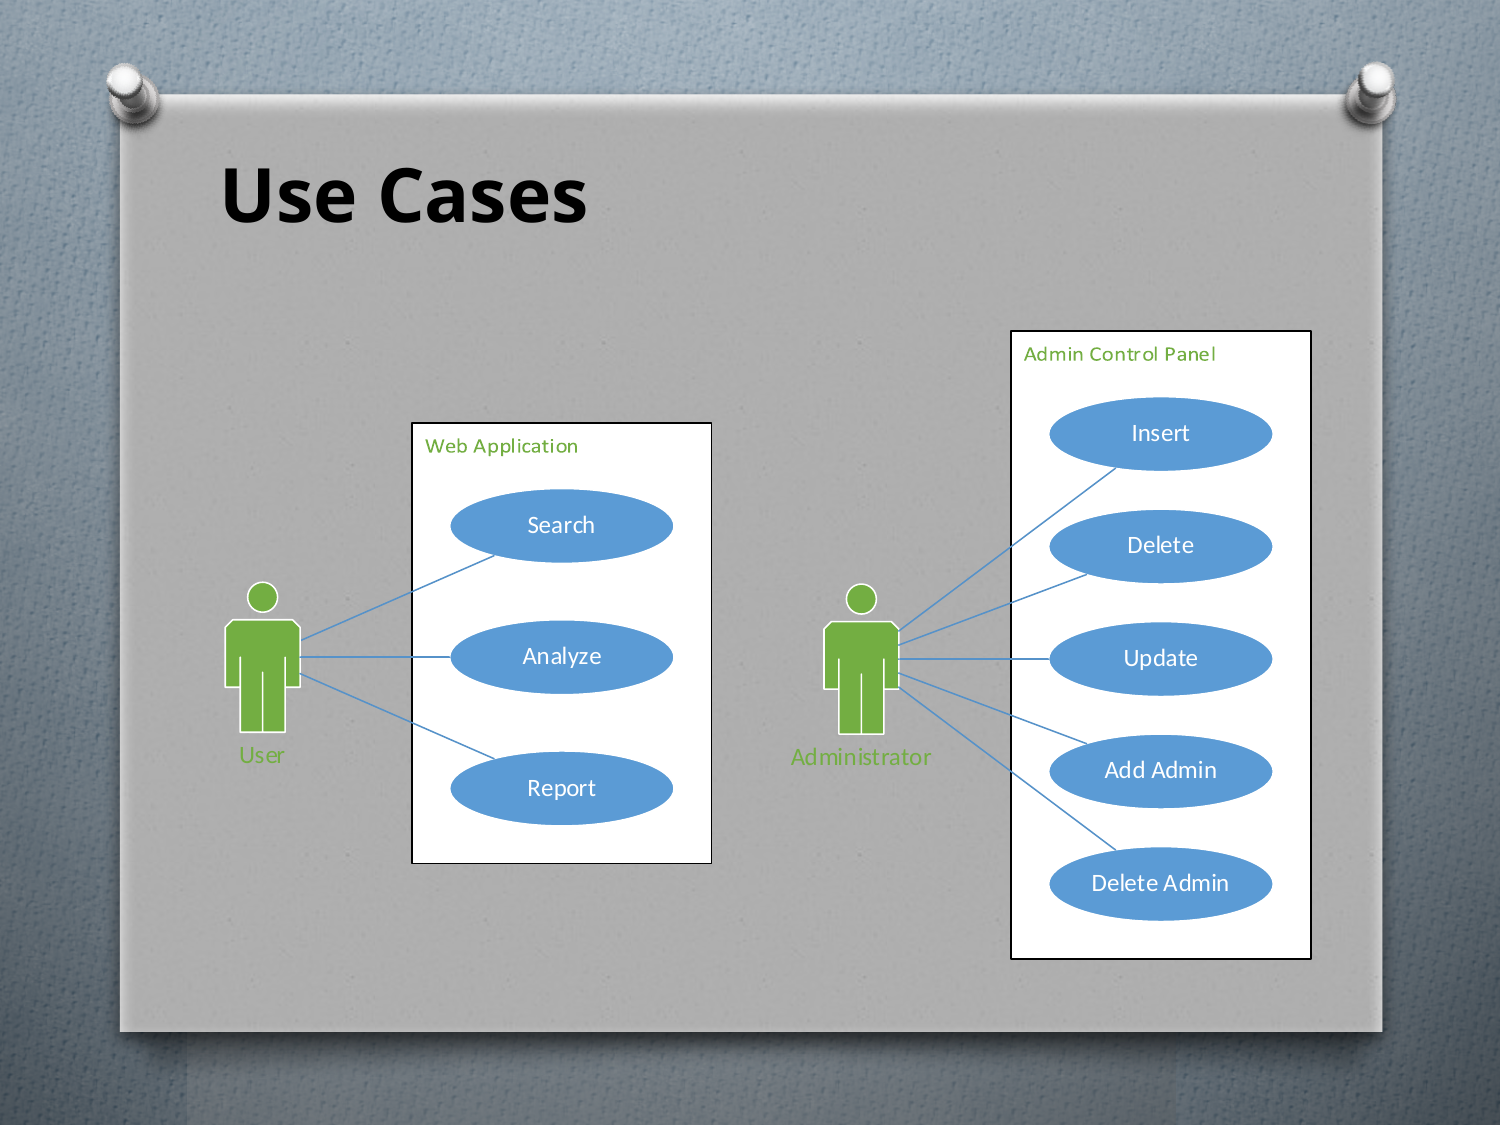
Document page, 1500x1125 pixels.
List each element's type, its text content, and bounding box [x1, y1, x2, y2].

picture [1317, 35, 1439, 156]
picture [75, 29, 198, 153]
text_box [222, 419, 719, 871]
text_box Use Cases [204, 139, 604, 245]
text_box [777, 327, 1318, 966]
